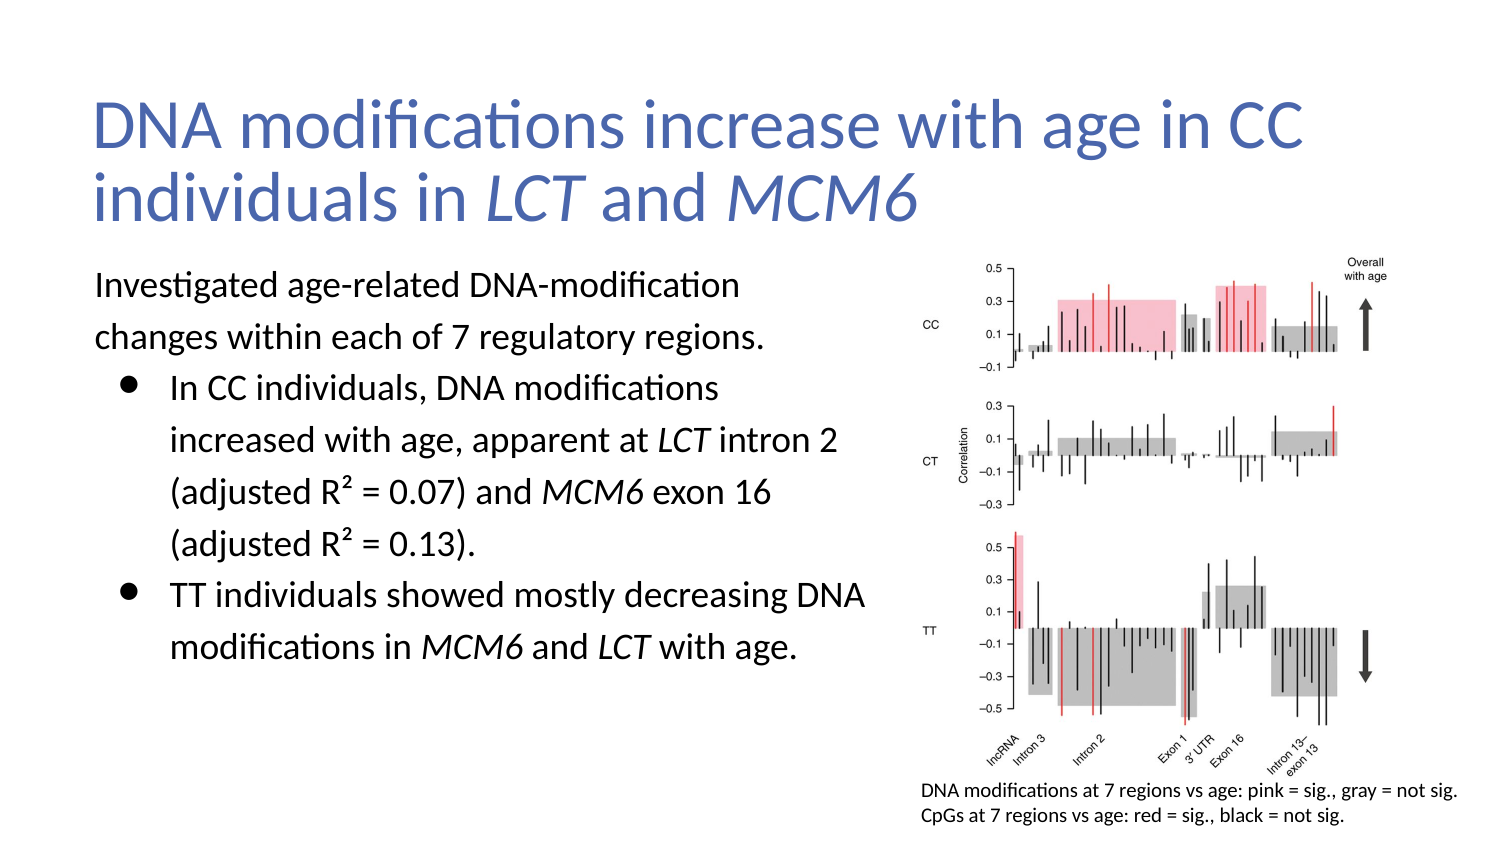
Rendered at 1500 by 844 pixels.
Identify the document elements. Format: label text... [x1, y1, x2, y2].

list Investigated age-related DNA-modification changes within each of 7 regulatory regions. In CC individuals, DNA modifications increased with age, apparent at LCT intron 2 (adjusted R² = 0.07) and MCM6 exon 16 (adjusted R² = 0.13). TT individuals showed mostly decreasing DNA modifications in MCM6 and LCT with age. [83, 247, 881, 711]
picture [905, 247, 1410, 786]
text_box DNA modifications at 7 regions vs age: pink = sig., gray = not sig. CpGs at 7 regions vs age: red = sig., black = not sig. [906, 761, 1484, 844]
title DNA modifications increase with age in CC individuals in LCT and MCM6 [80, 61, 1407, 266]
